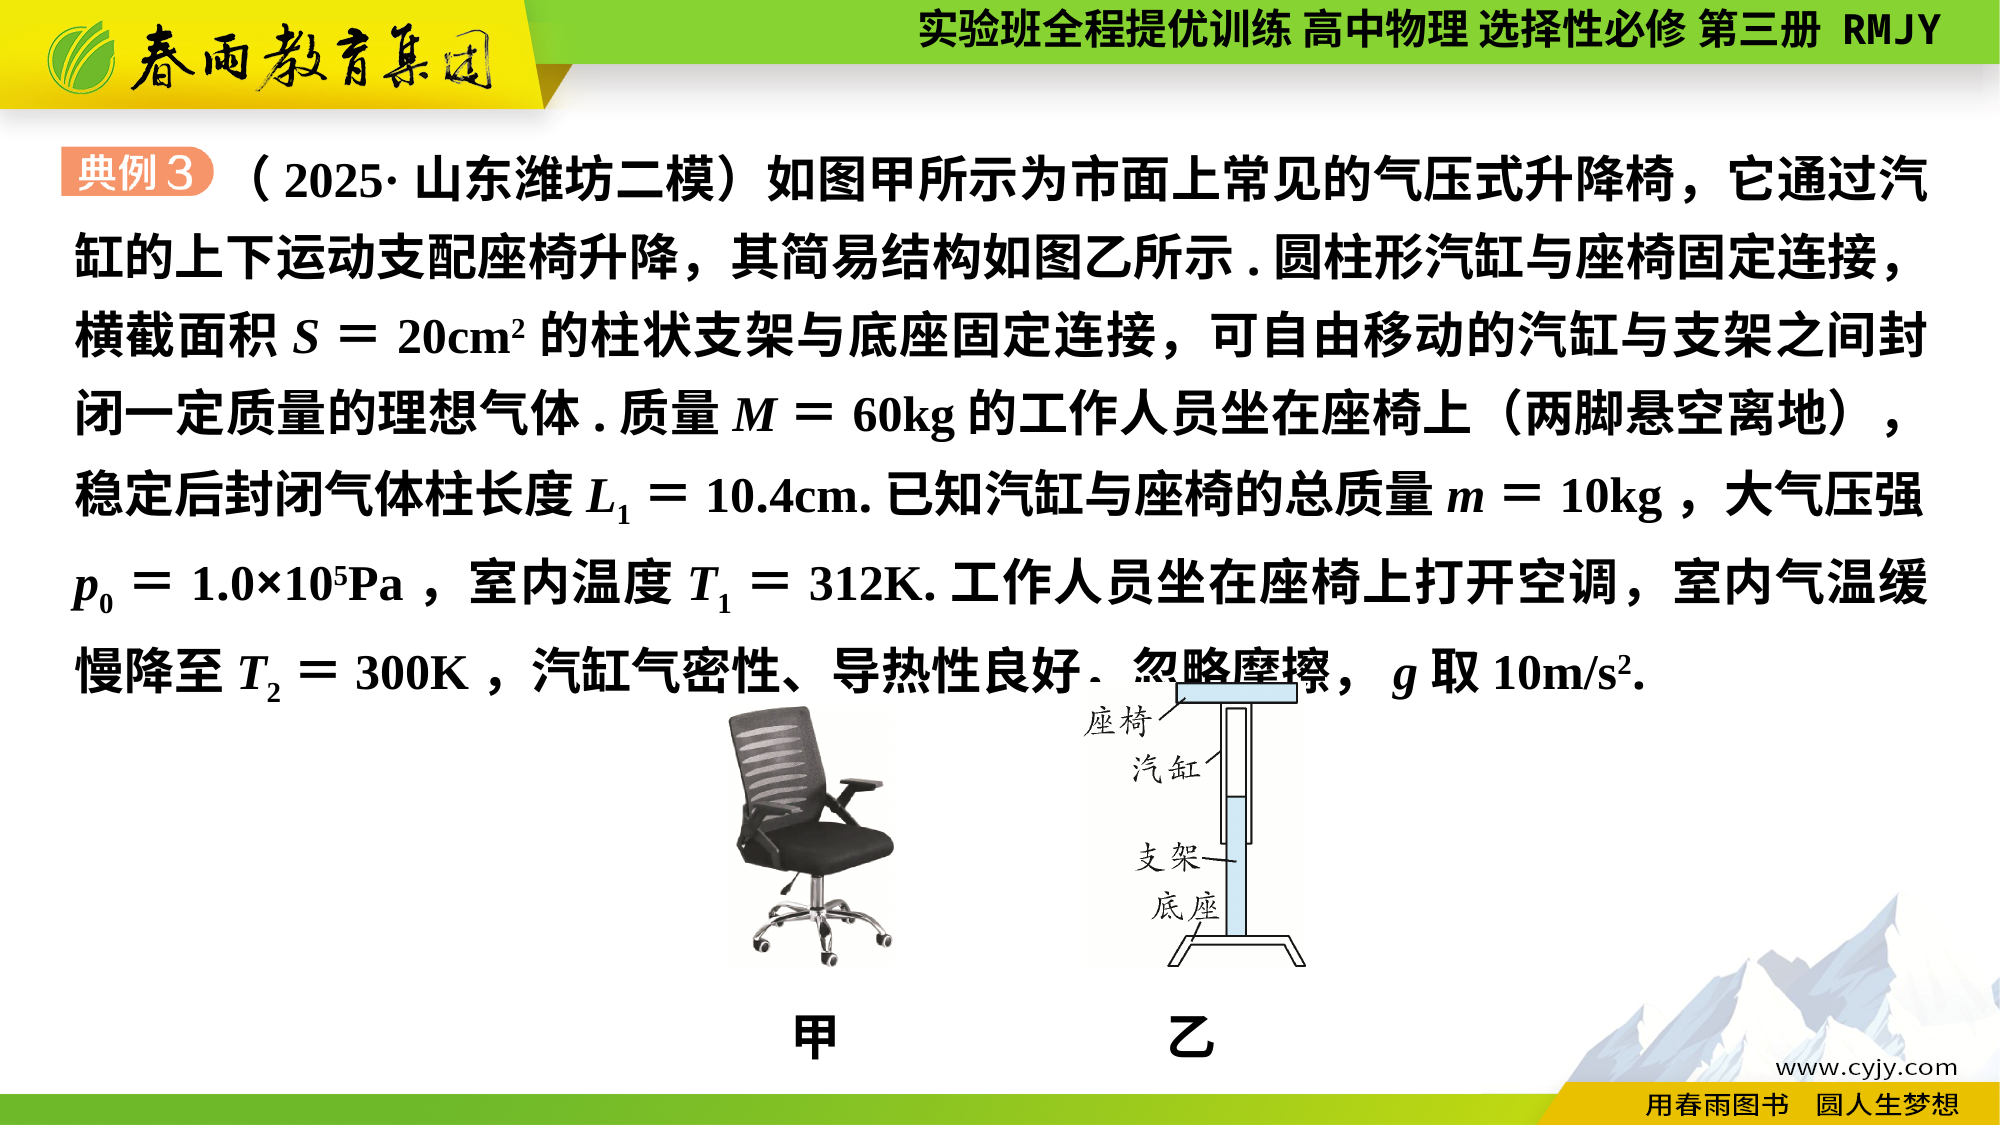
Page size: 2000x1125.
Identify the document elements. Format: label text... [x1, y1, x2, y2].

list （2025·山东潍坊二模）如图甲所示为市面上常见的气压式升降椅，它通过汽缸的上下运动支配座椅升降，其简易结构如图乙所示.圆柱形汽缸与座椅固定连接，横截面积S＝20cm2的柱状支架与底座固定连接，可自由移动的汽缸与支架之间封闭一定质量的理想气体.质量M＝60kg的工作人员坐在座椅上（两脚悬空离地），稳定后封闭气体柱长度L1＝10.4cm.已知汽缸与座椅的总质量m＝10kg，大气压强p0＝1.0×105Pa，室内温度T1＝312K.工作人员坐在座椅上打开空调，室内气温缓慢降至T2＝300K，汽缸气密性、导热性良好，忽略摩擦，g取10m/s2. [59, 122, 1944, 681]
text_box 甲 乙 [775, 968, 1343, 1073]
picture [0, 0, 2000, 1125]
